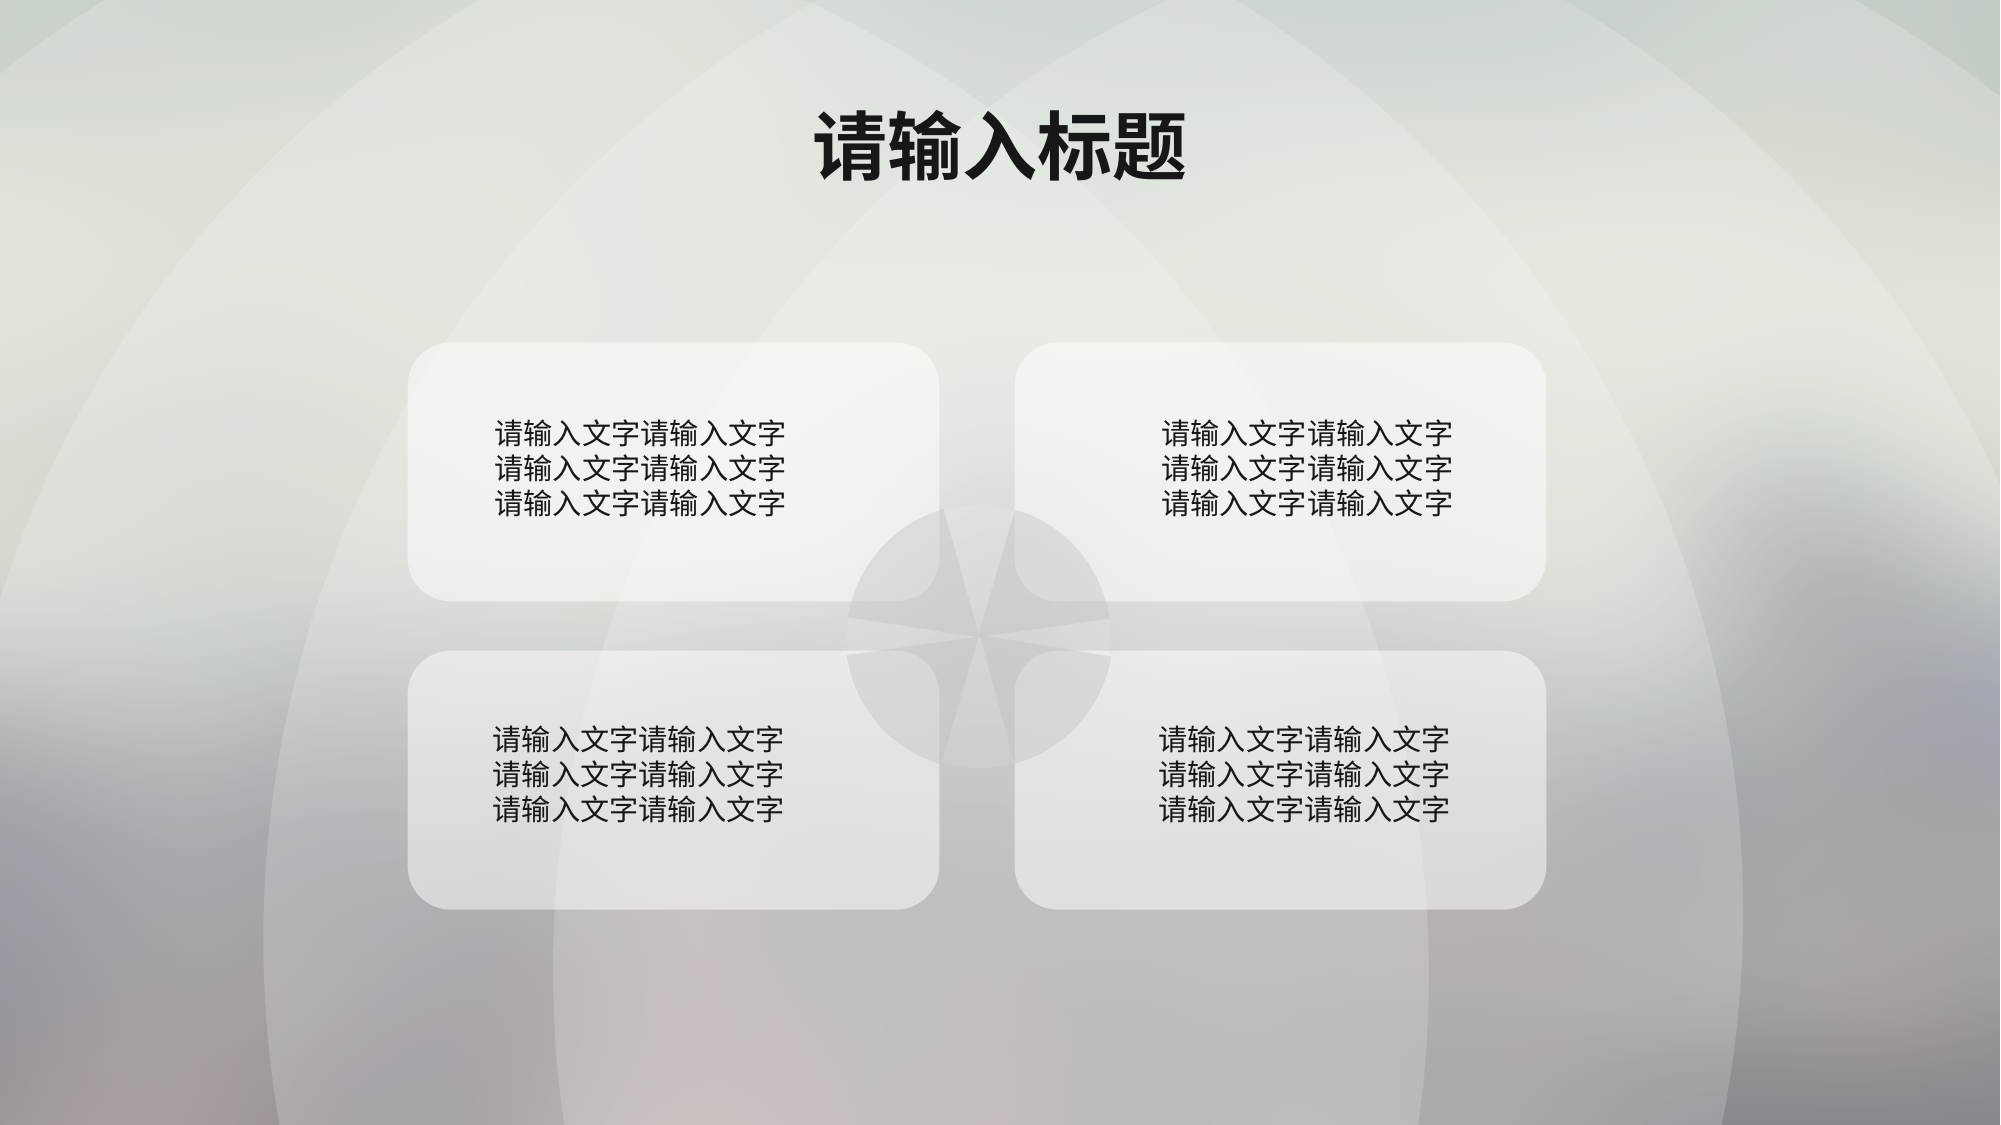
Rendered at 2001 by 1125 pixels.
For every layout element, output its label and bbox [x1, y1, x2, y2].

text_box [0, 0, 2000, 1125]
